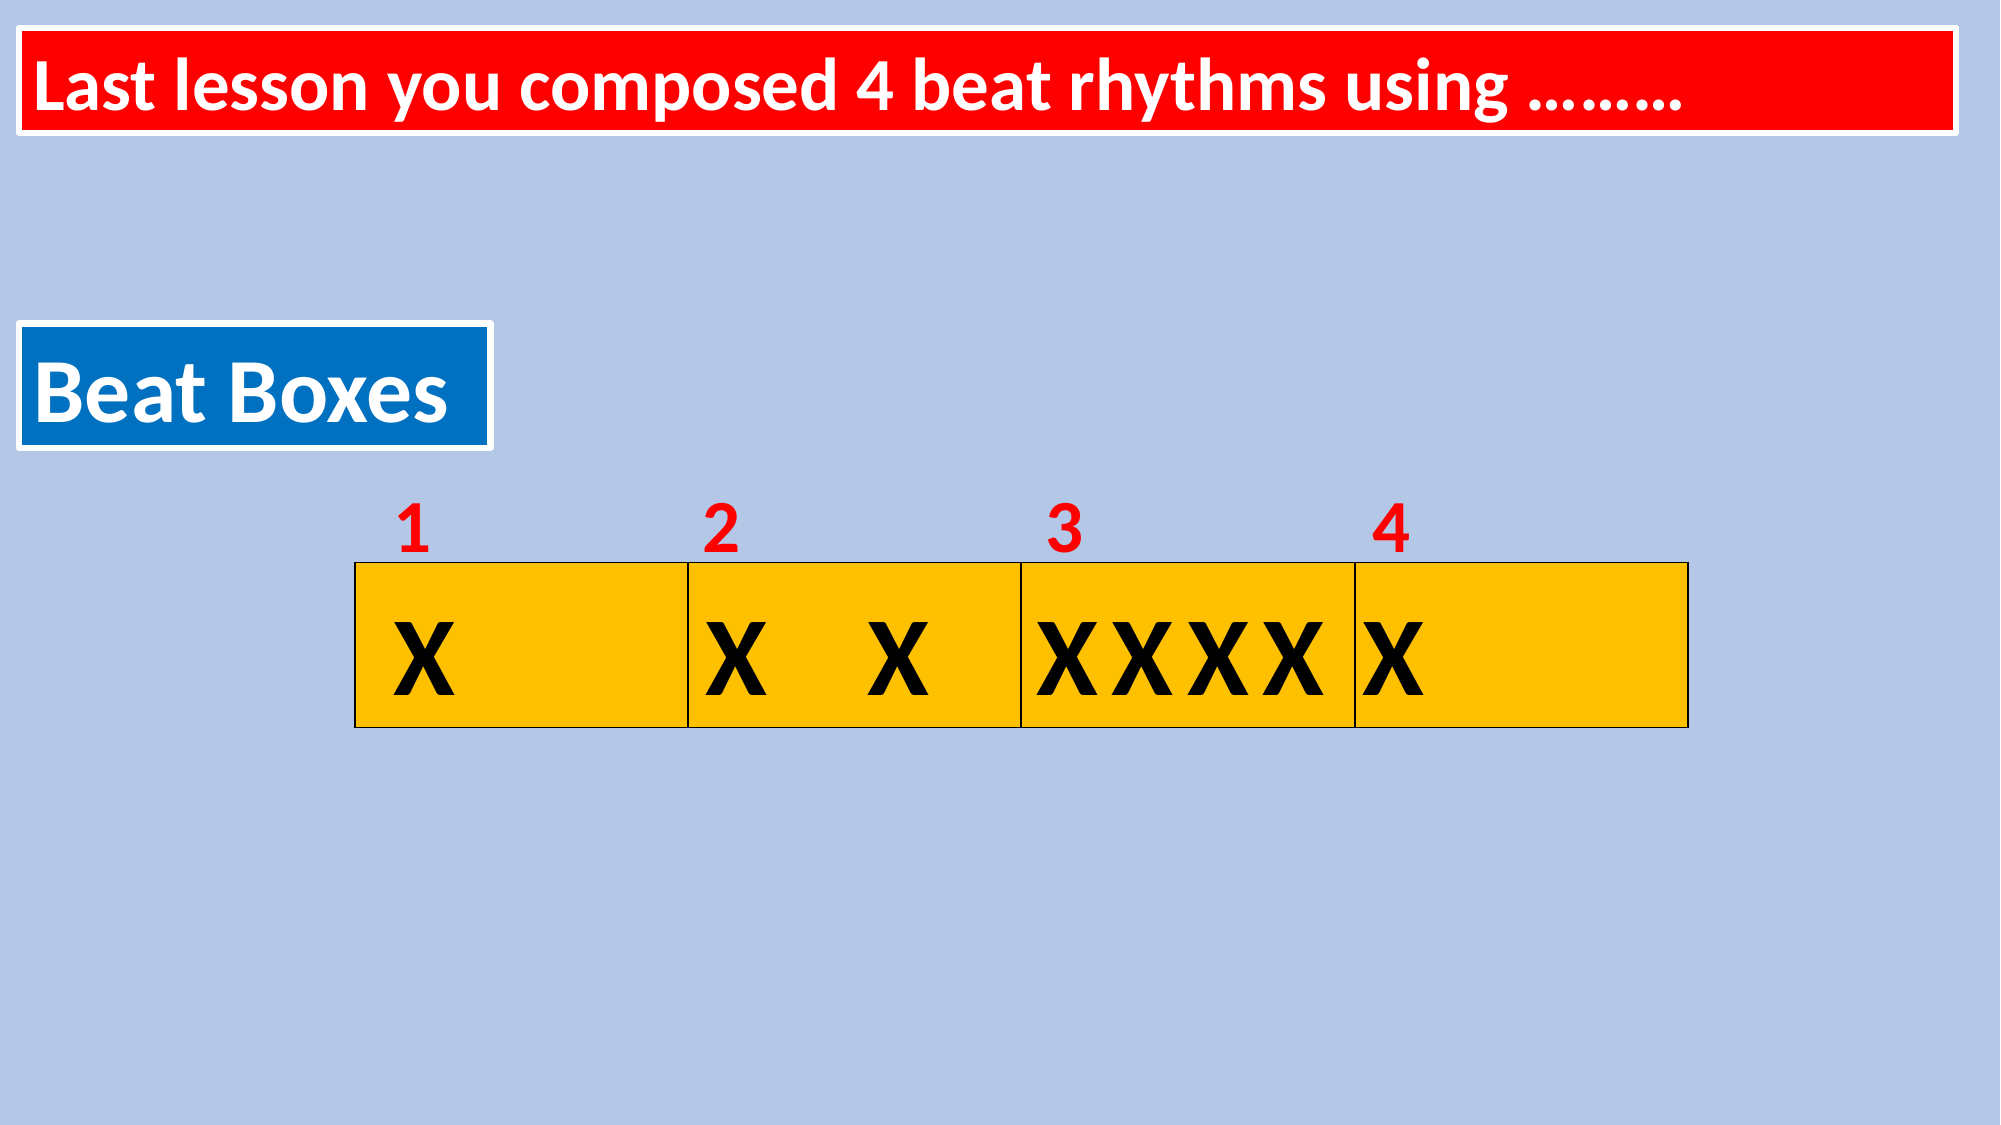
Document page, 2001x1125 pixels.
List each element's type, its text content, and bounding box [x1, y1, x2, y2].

text_box 1 2 3 4 [378, 469, 1507, 575]
text_box X [852, 575, 1004, 726]
table_header [356, 563, 687, 727]
table_header [1356, 563, 1687, 727]
text_box X X X X [1021, 575, 1347, 726]
table_header [689, 575, 1020, 727]
text_box X [1347, 575, 1522, 726]
text_box X [378, 575, 553, 726]
text_box Beat Boxes [18, 323, 491, 449]
text_box Last lesson you composed 4 beat rhythms using ……… [18, 27, 1956, 133]
text_box X [690, 575, 842, 726]
